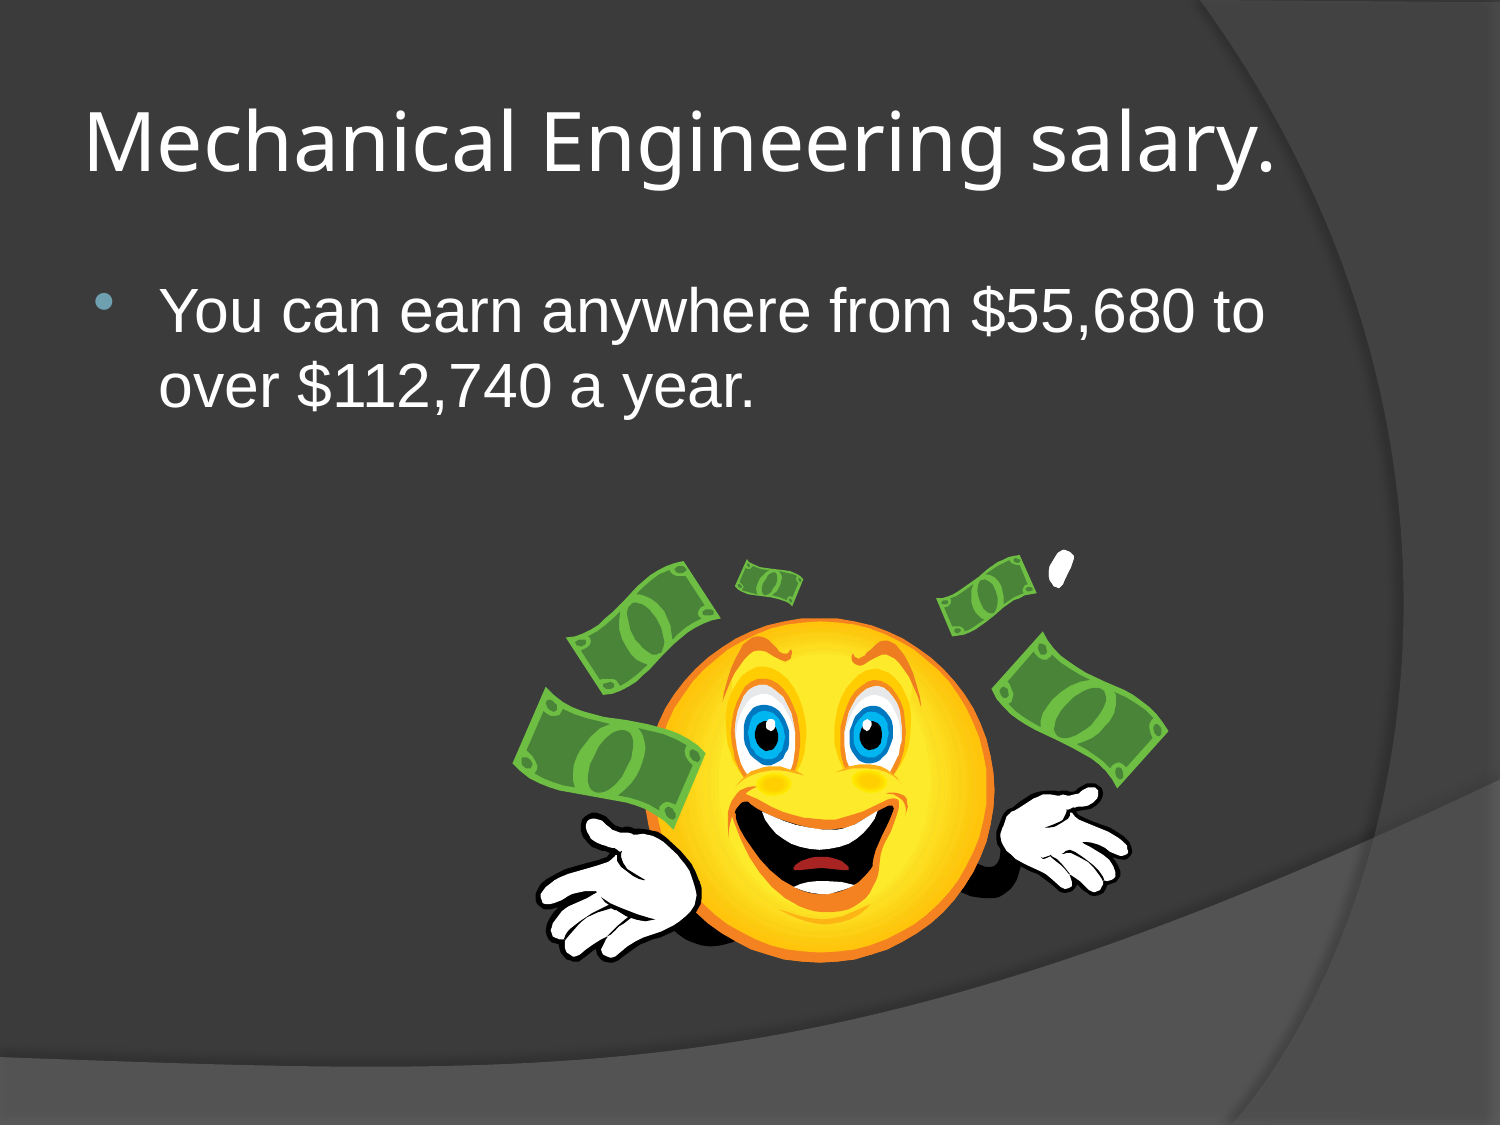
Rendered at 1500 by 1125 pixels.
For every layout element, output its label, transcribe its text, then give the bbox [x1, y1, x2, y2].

picture [512, 549, 1169, 963]
title Mechanical Engineering salary. [75, 45, 1300, 233]
list You can earn anywhere from $55,680 to over $112,740 a year. [75, 262, 1300, 1005]
